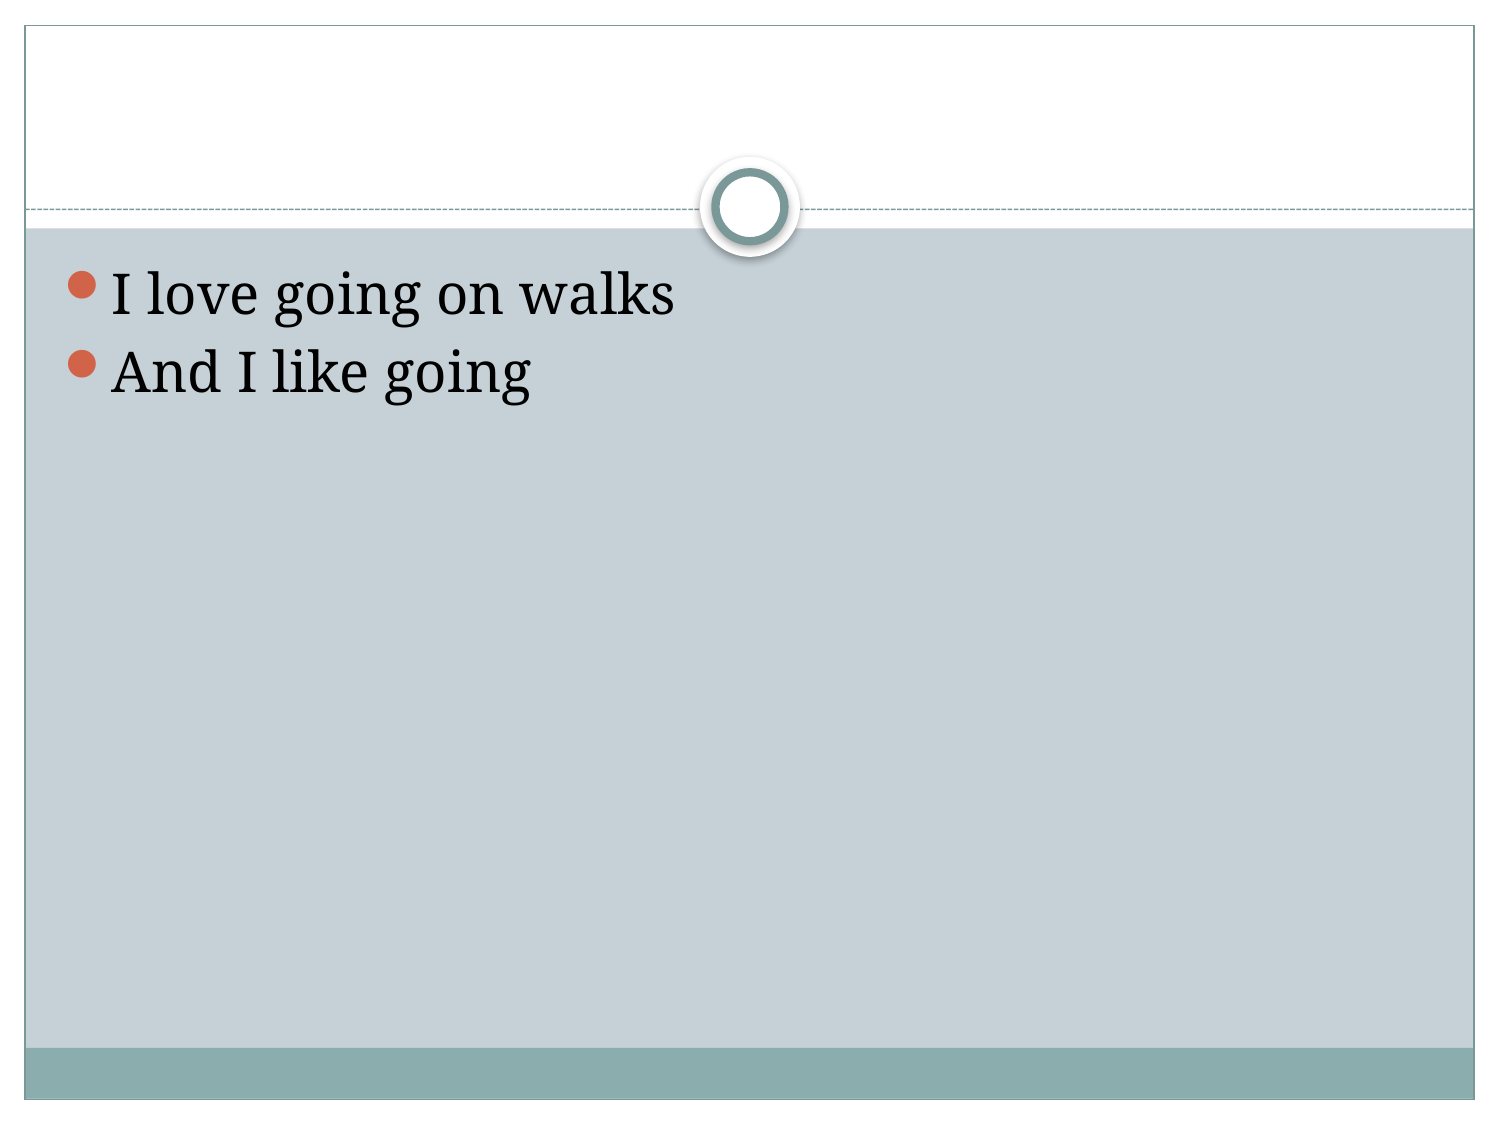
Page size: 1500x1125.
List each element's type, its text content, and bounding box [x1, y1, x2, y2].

list I love going on walks And I like going [49, 250, 1445, 1001]
